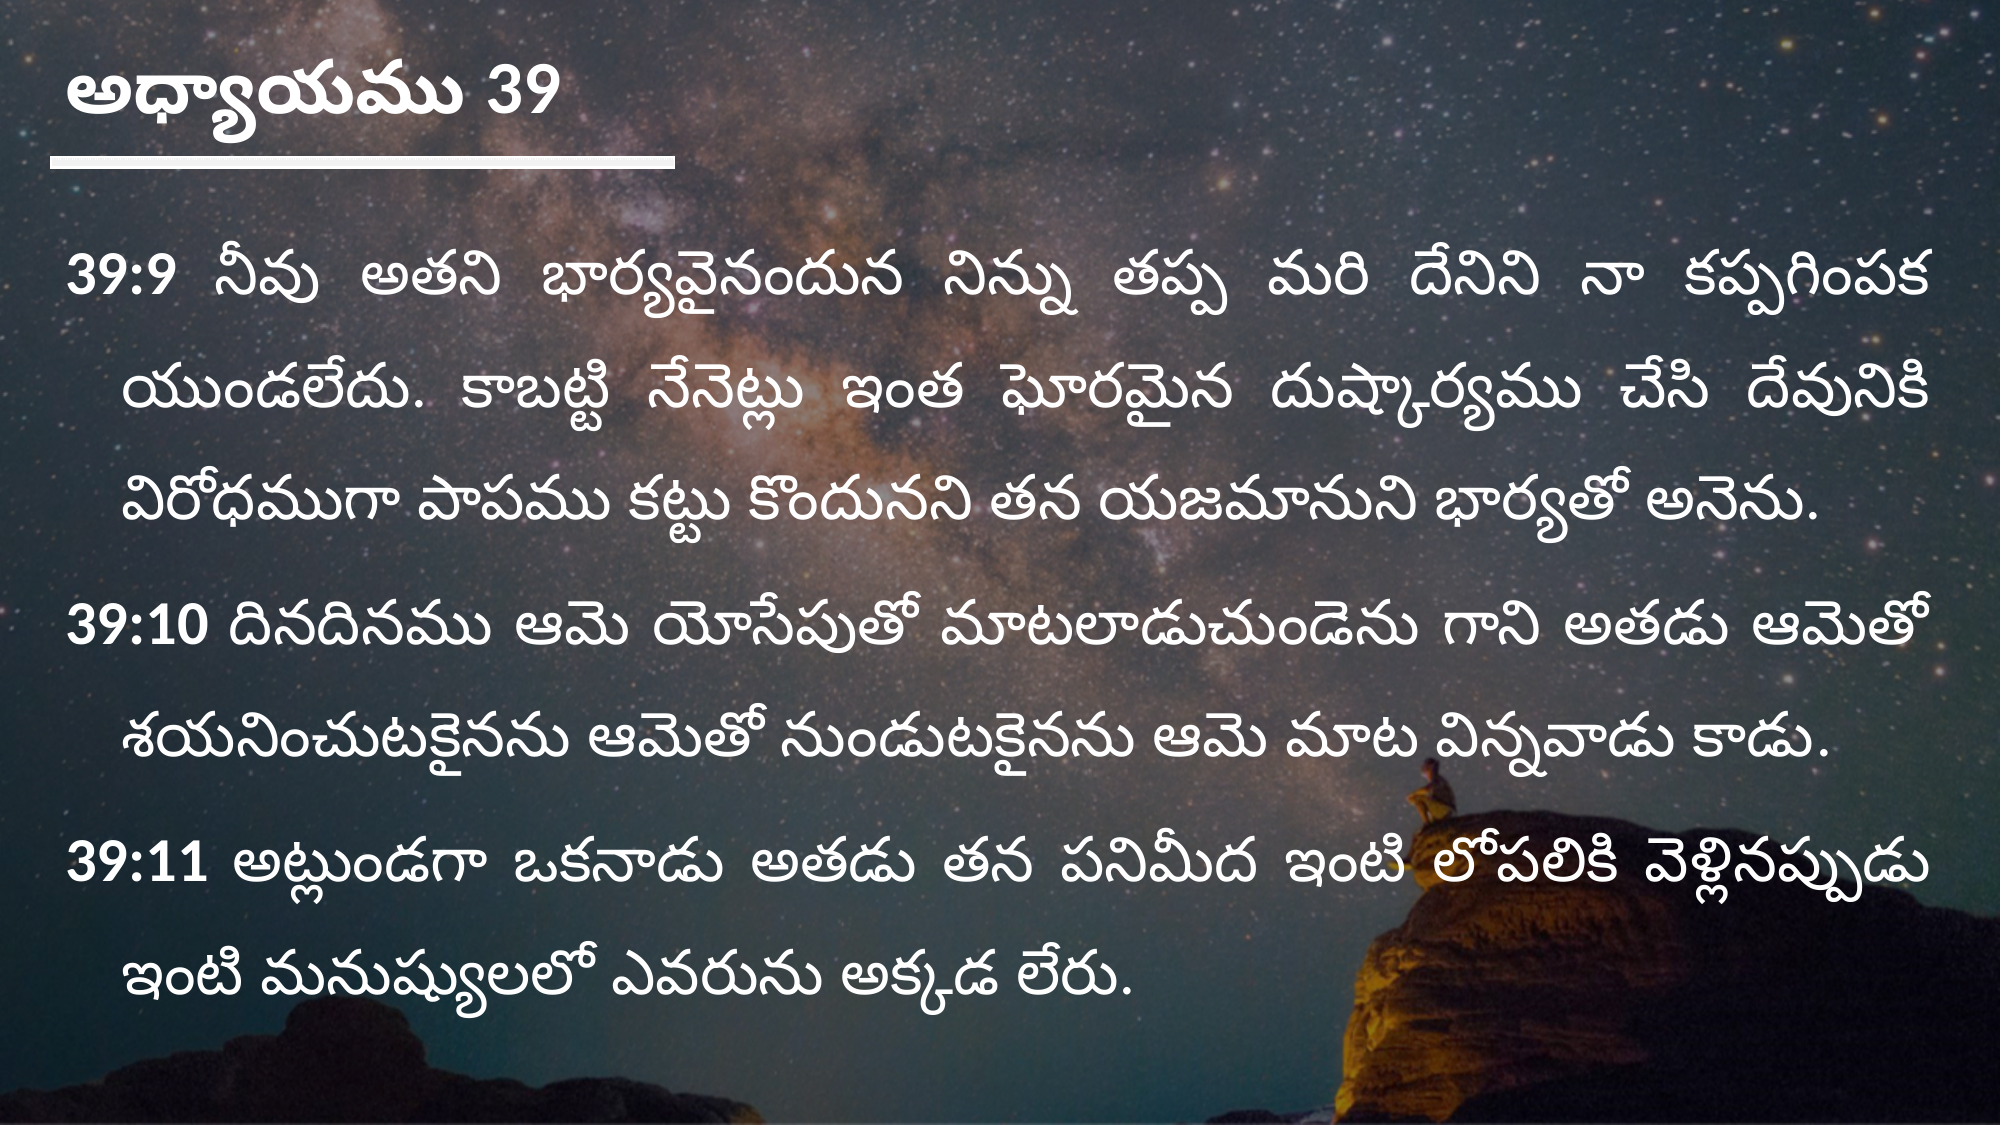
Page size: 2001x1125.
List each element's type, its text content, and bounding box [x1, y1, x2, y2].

title అధ్యాయము 39 [50, 0, 1925, 167]
list 39:9 నీవు అతని భార్యవైనందున నిన్ను తప్ప మరి దేనిని నా కప్పగింపక యుండలేదు. కాబట్టి నేనెట్లు ఇంత ఘోరమైన దుష్కార్యము చేసి దేవునికి విరోధముగా పాపము కట్టు కొందునని తన యజమానుని భార్యతో అనెను. 39:10 దినదినము ఆమె యోసేపుతో మాటలాడుచుండెను గాని అతడు ఆమెతో శయనించుటకైనను ఆమెతో నుండుటకైనను ఆమె మాట విన్నవాడు కాడు. 39:11 అట్లుండగా ఒకనాడు అతడు తన పనిమీద ఇంటి లోపలికి వెళ్లినప్పుడు ఇంటి మనుష్యులలో ఎవరును అక్కడ లేరు. [50, 187, 1946, 1063]
picture [0, 0, 2000, 1125]
